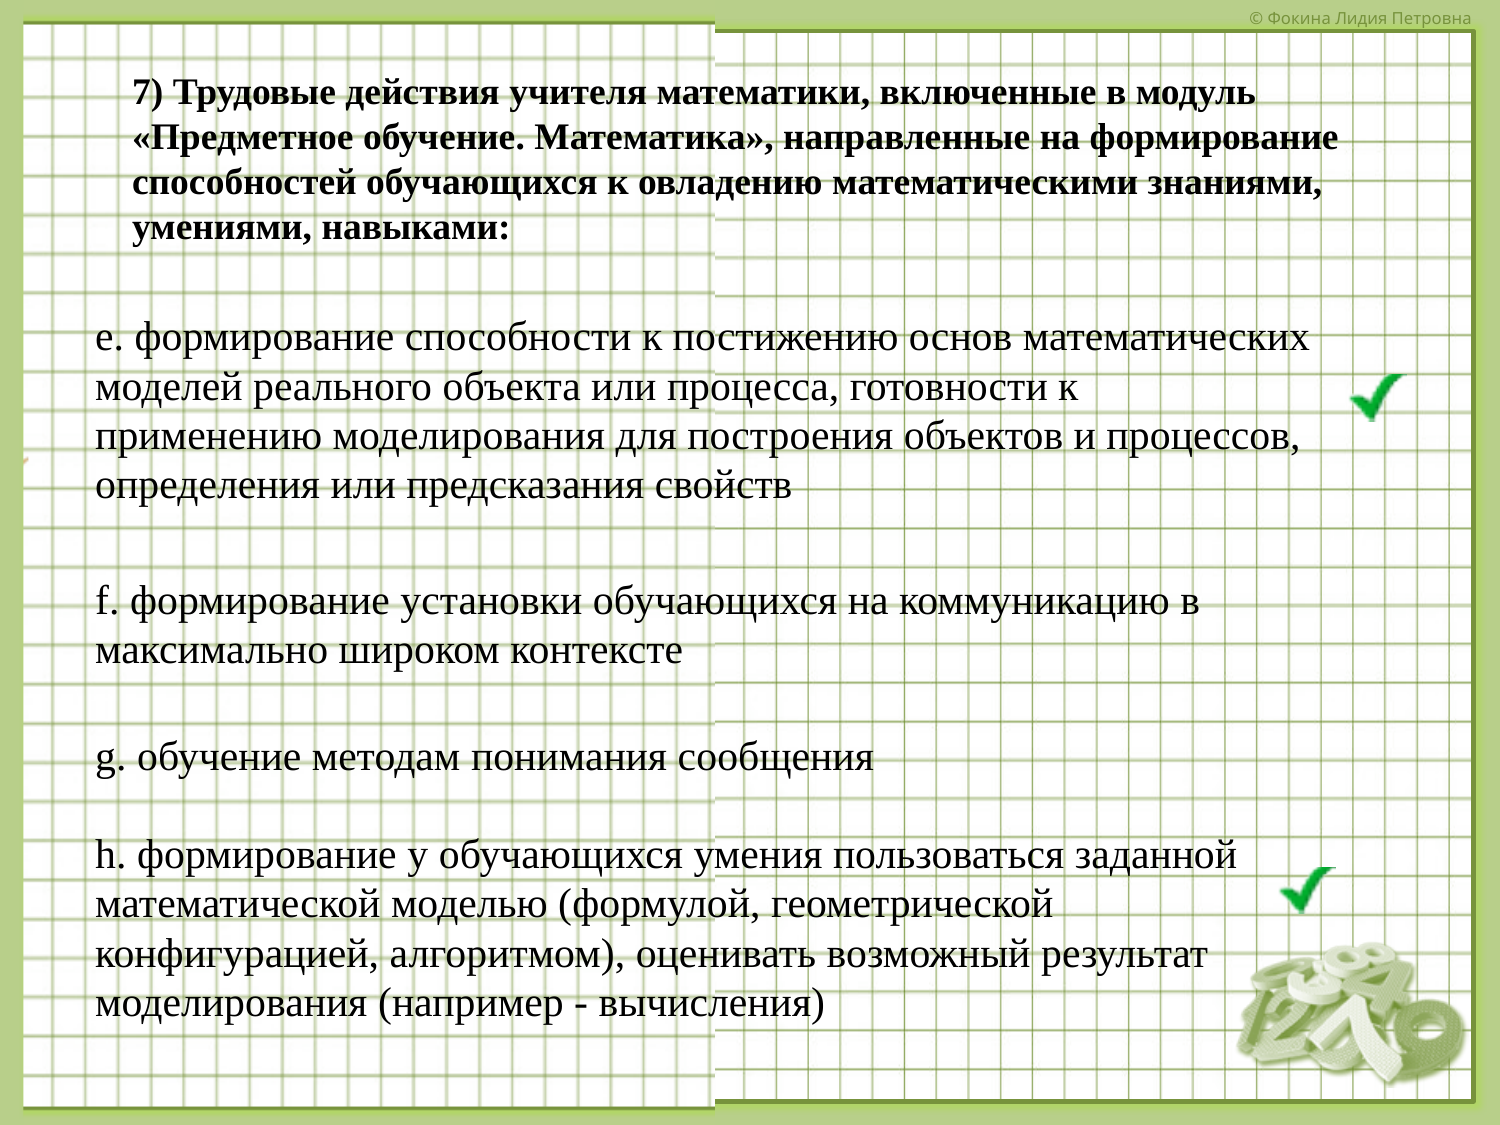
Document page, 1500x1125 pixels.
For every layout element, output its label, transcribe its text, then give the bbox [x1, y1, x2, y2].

picture [1277, 866, 1337, 915]
table_cell f. формирование установки обучающихся на коммуникацию в максимально широком контексте [720, 537, 1312, 709]
picture [23, 0, 716, 1125]
text_box 7) Трудовые действия учителя математики, включенные в модуль «Предметное обучение. Математика», направленные на формирование способностей обучающихся к овладению математическими знаниями, умениями, навыками: [720, 59, 1372, 255]
table_cell g. обучение методам понимания сообщения [720, 709, 1312, 799]
picture [1347, 374, 1407, 423]
table_header e. формирование способности к постижению основ математических моделей реального объекта или процесса, готовности к применению моделирования для построения объектов и процессов, определения или предсказания свойств [720, 281, 1312, 537]
table_cell h. формирование у обучающихся умения пользоваться заданной математической моделью (формулой, геометрической конфигурацией, алгоритмом), оценивать возможный результат моделирования (например - вычисления) [720, 799, 1312, 1055]
